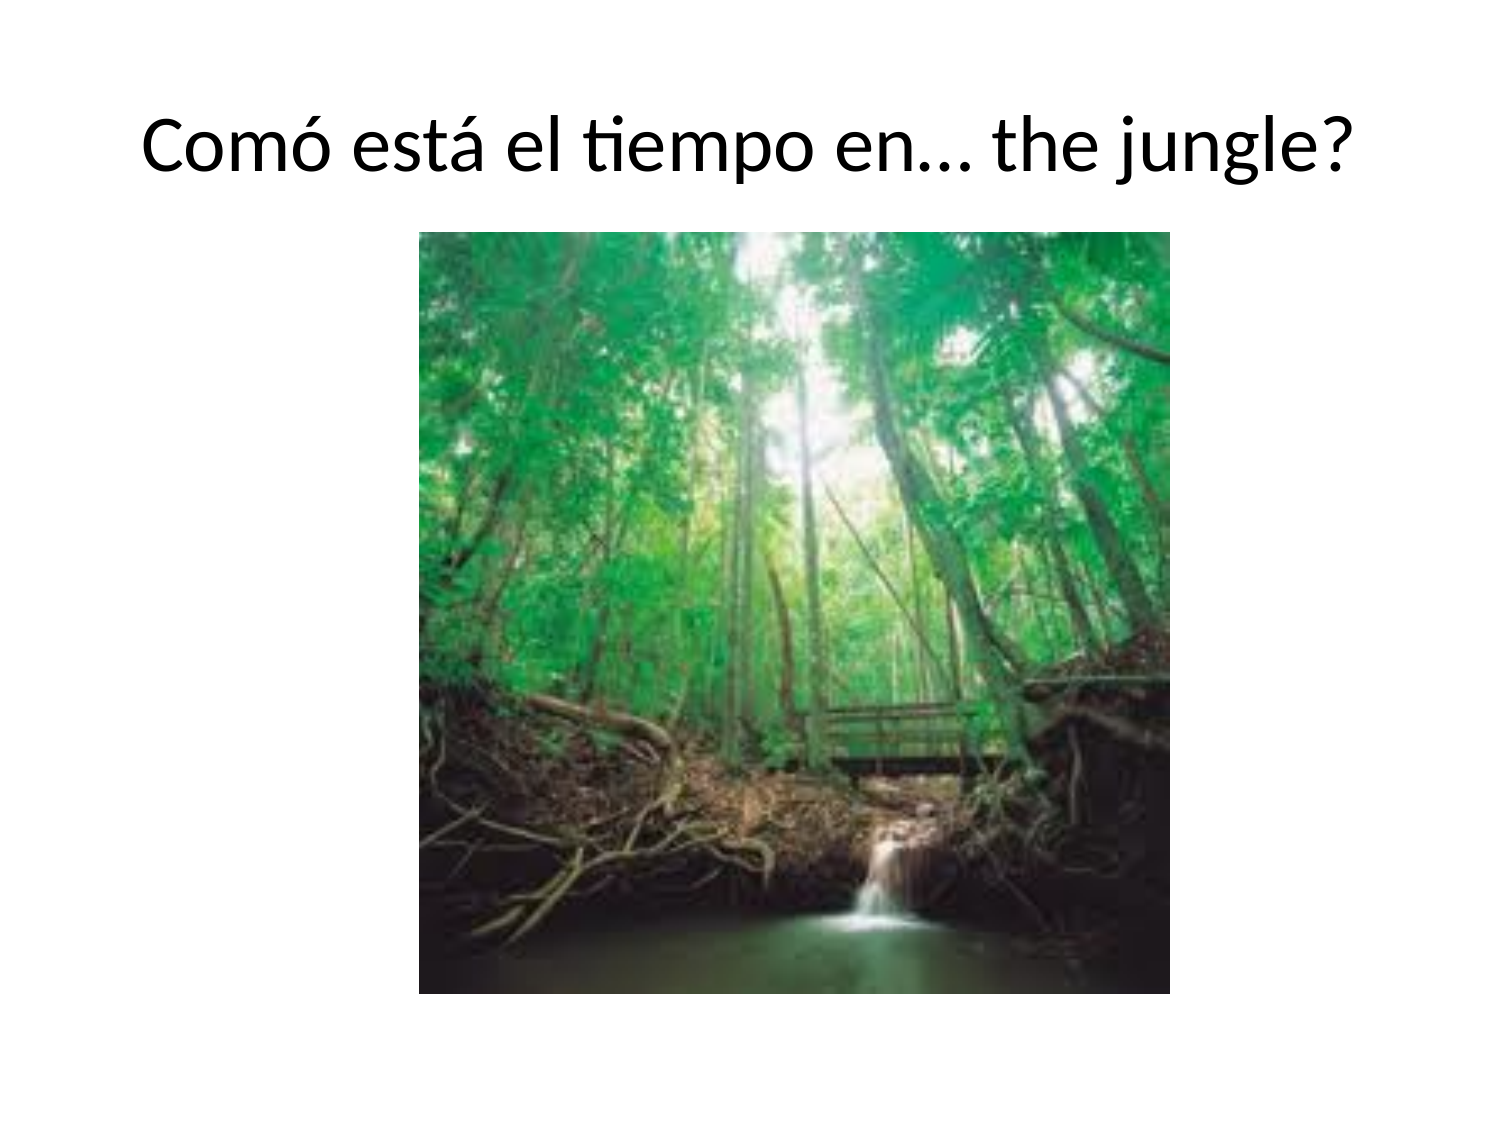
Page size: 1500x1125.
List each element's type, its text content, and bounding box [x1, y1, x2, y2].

title Comó está el tiempo en… the jungle? [75, 45, 1425, 233]
picture [418, 232, 1170, 994]
